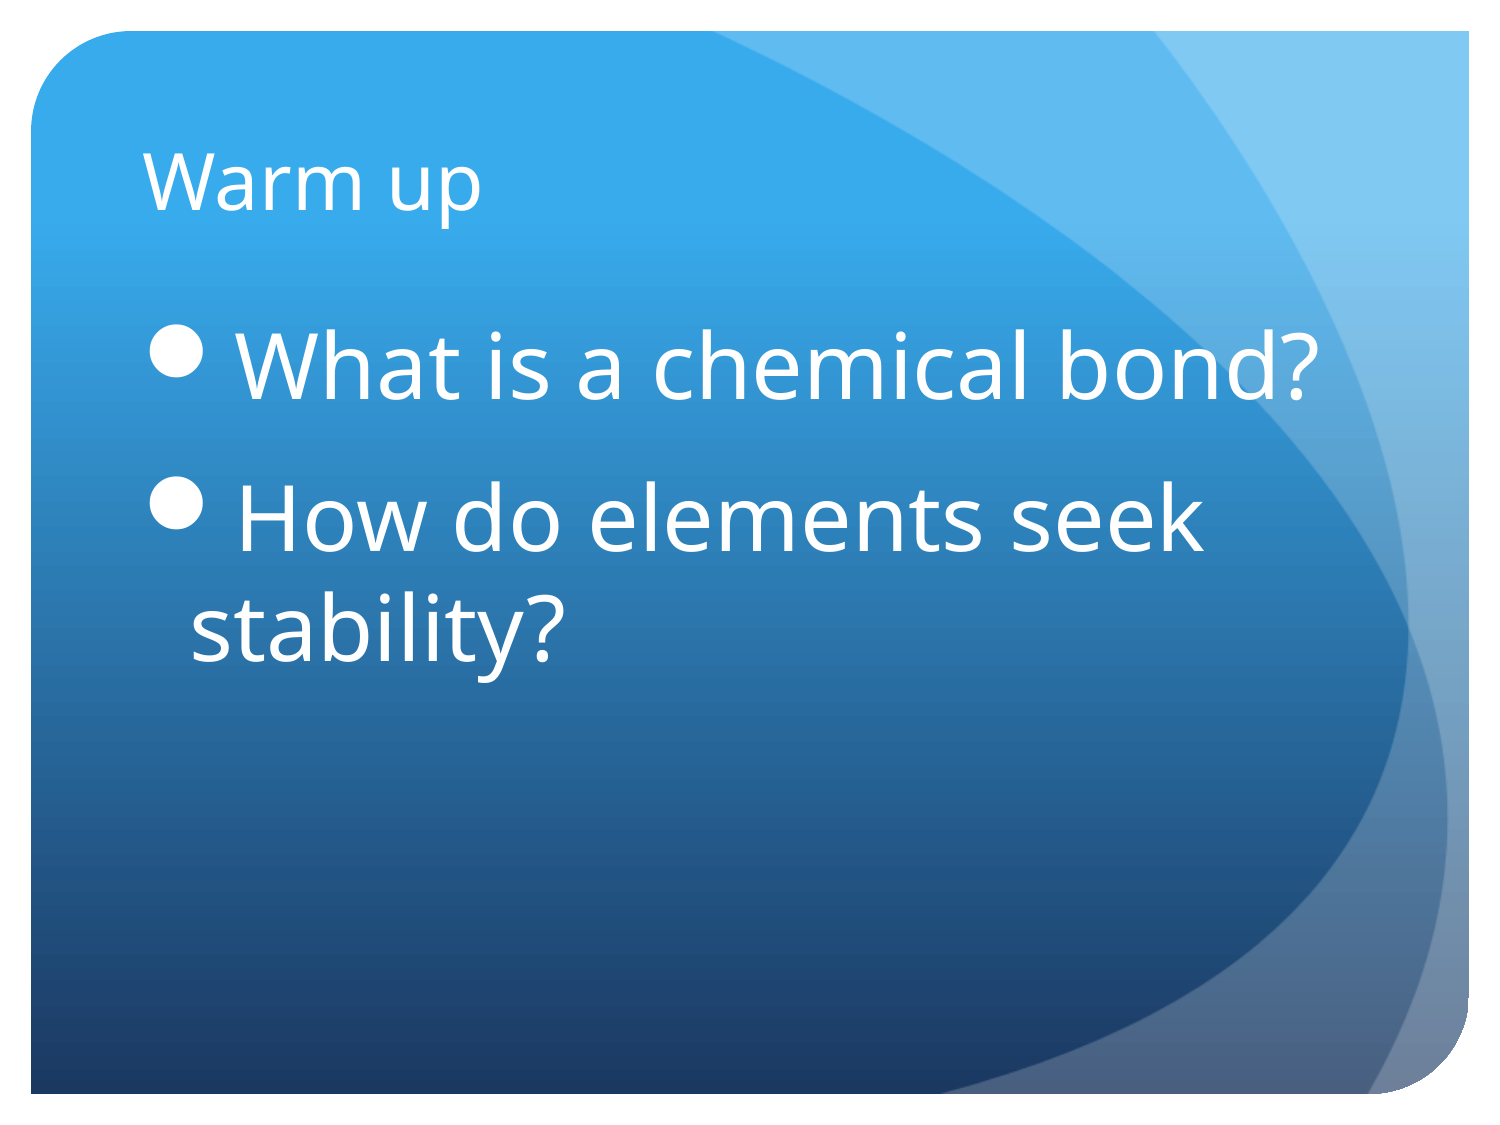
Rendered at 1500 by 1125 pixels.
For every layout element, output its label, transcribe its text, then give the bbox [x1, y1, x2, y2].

title Warm up [127, 62, 1372, 234]
picture [24, 30, 1473, 1094]
list What is a chemical bond? How do elements seek stability? [127, 299, 1372, 991]
